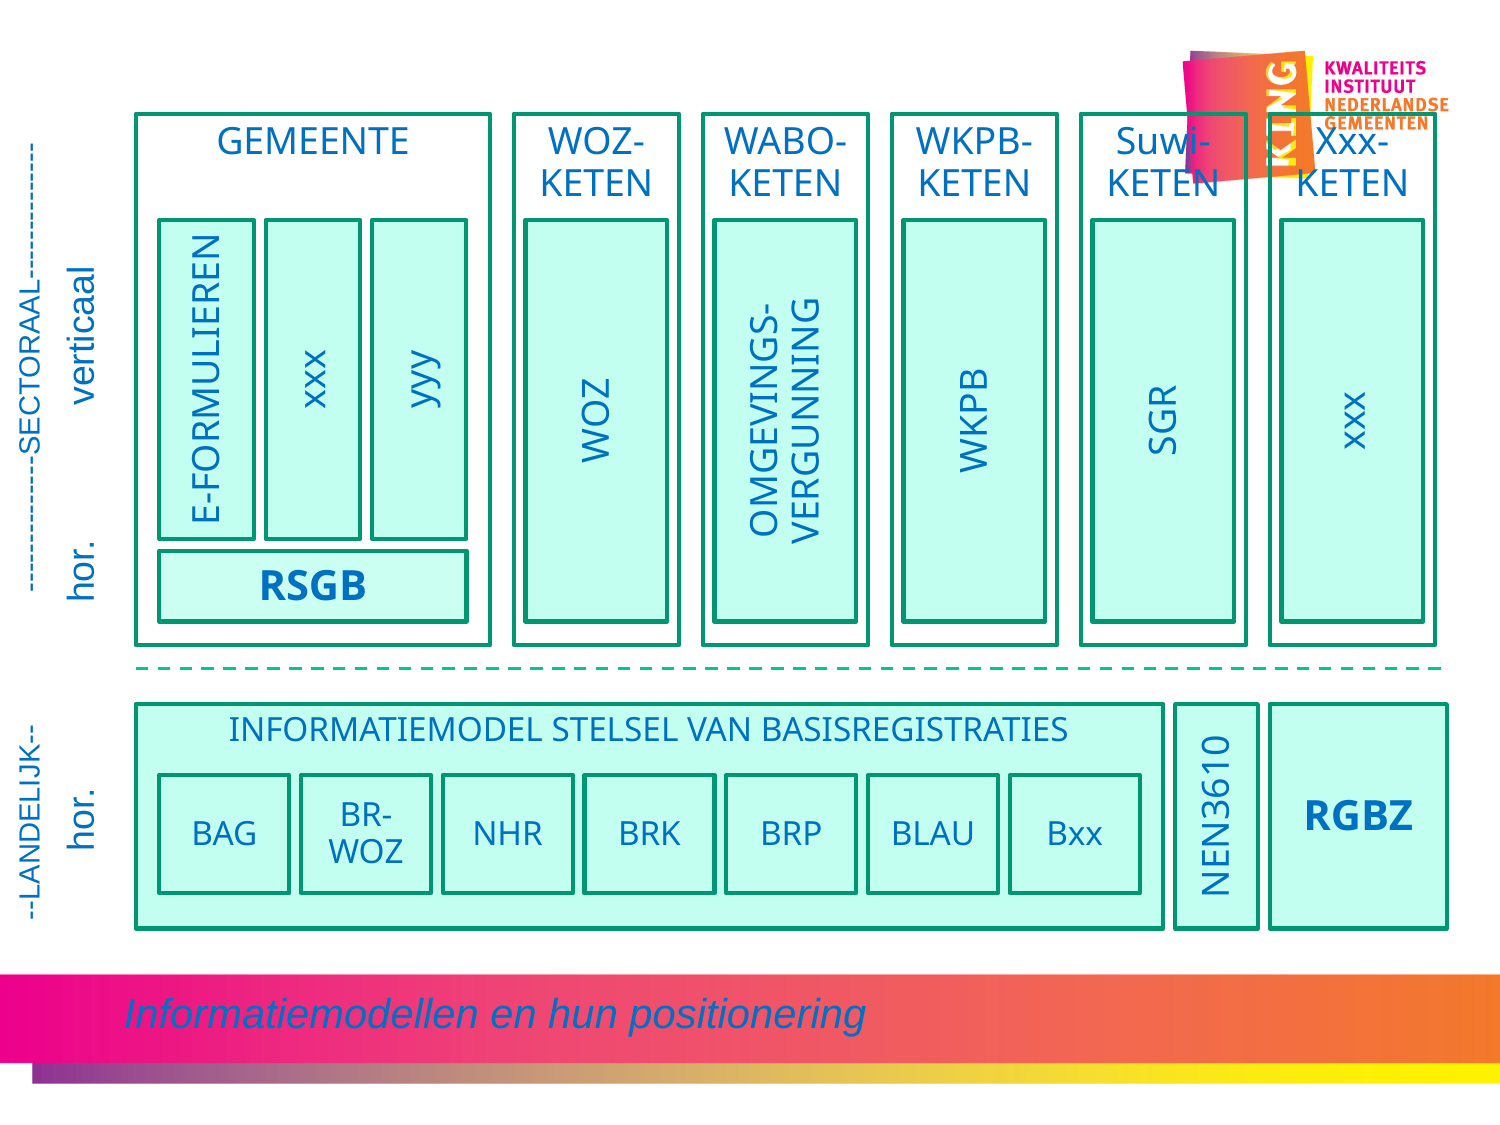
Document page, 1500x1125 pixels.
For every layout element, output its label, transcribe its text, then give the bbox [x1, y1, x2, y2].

text_box Bxx [1008, 773, 1142, 895]
text_box NEN3610 [1173, 702, 1260, 931]
text_box RSGB [157, 549, 469, 624]
text_box RGBZ [1268, 702, 1449, 931]
text_box BRK [582, 773, 717, 895]
text_box OMGEVINGS-VERGUNNING [712, 218, 858, 624]
text_box Suwi-KETEN [1079, 112, 1248, 647]
text_box verticaal [53, 251, 110, 421]
text_box BLAU [866, 773, 1000, 895]
text_box xxx [264, 218, 362, 541]
text_box NHR [441, 773, 575, 895]
text_box BAG [157, 773, 291, 895]
text_box hor. [53, 525, 110, 618]
text_box INFORMATIEMODEL STELSEL VAN BASISREGISTRATIES [134, 702, 1165, 931]
text_box GEMEENTE [134, 112, 492, 647]
text_box --------------SECTORAAL-------------- [6, 90, 54, 646]
text_box WOZ- KETEN [512, 112, 681, 647]
text_box WKPB [901, 218, 1047, 624]
text_box xxx [1279, 218, 1425, 624]
text_box BR-WOZ [299, 773, 433, 895]
text_box yyy [370, 218, 468, 541]
text_box hor. [53, 773, 110, 866]
text_box Xxx-KETEN [1268, 112, 1437, 647]
text_box WABO- KETEN [701, 112, 870, 647]
title Informatiemodellen en hun positionering [123, 987, 1439, 1045]
text_box WKPB-KETEN [890, 112, 1059, 647]
text_box SGR [1090, 218, 1236, 624]
picture [0, 0, 1500, 1125]
text_box BRP [724, 773, 858, 895]
text_box --LANDELIJK-- [6, 704, 54, 941]
text_box WOZ [523, 218, 669, 624]
